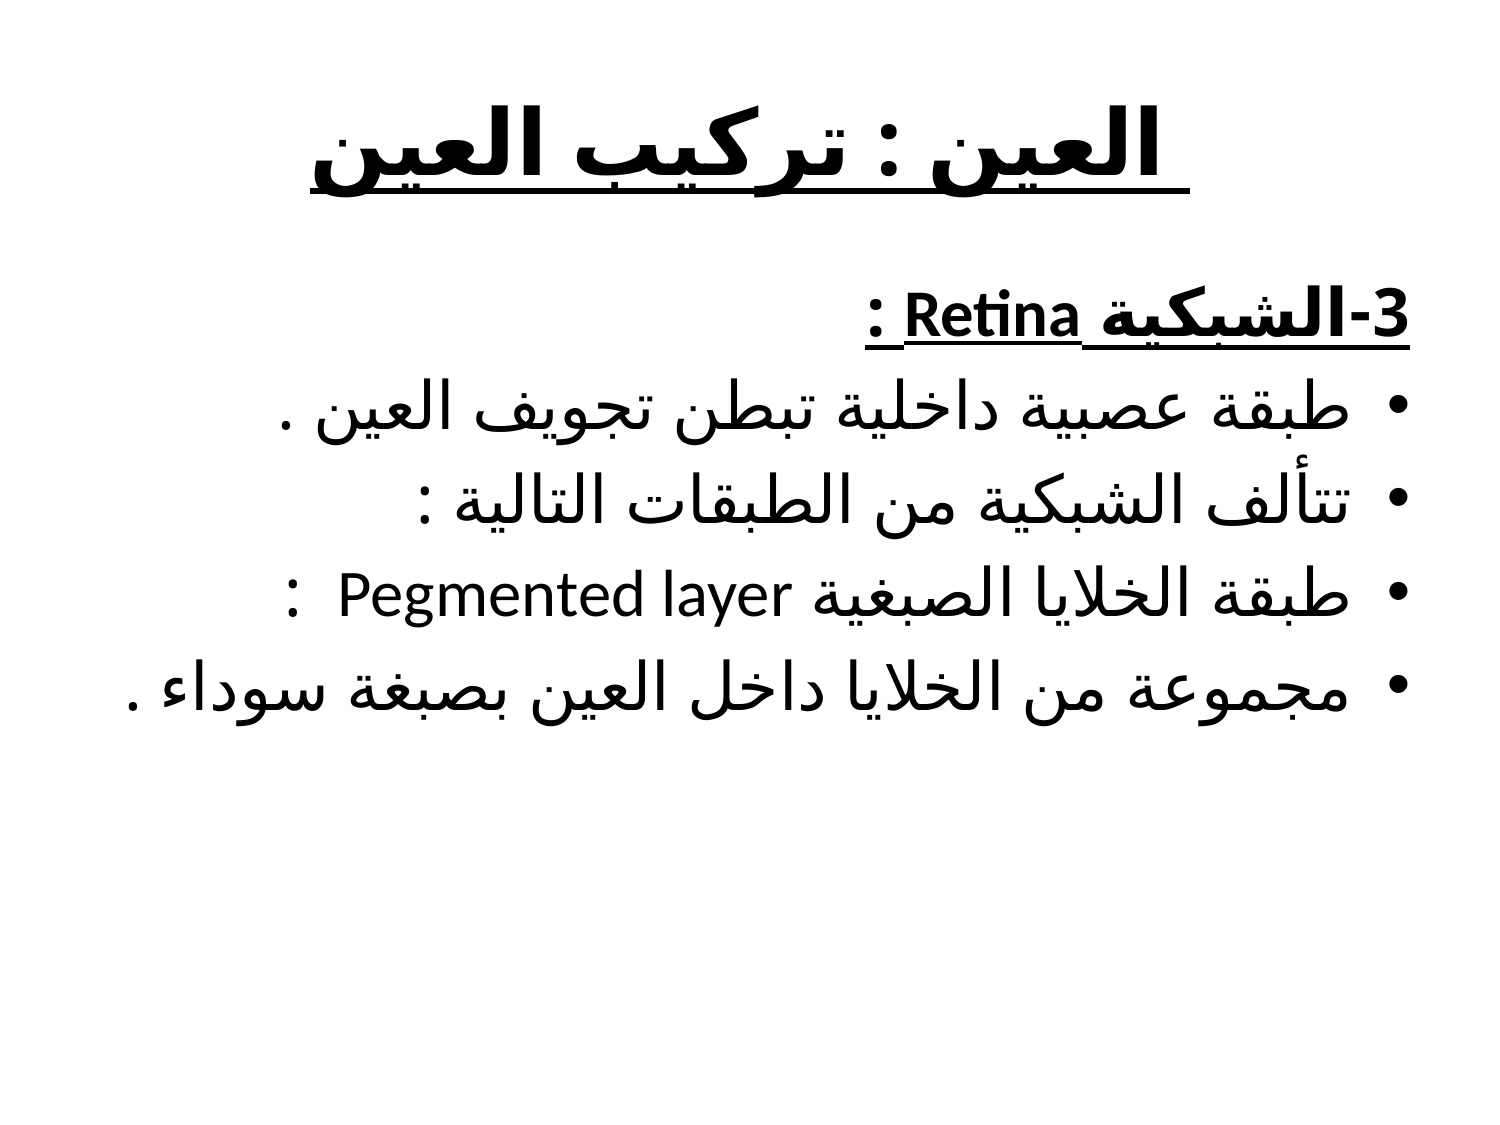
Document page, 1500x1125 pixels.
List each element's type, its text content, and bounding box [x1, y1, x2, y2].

title العين : تركيب العين [75, 45, 1425, 233]
list 3-الشبكية Retina : طبقة عصبية داخلية تبطن تجويف العين . تتألف الشبكية من الطبقات التالية : طبقة الخلايا الصبغية Pegmented layer : مجموعة من الخلايا داخل العين بصبغة سوداء . [75, 262, 1425, 1005]
